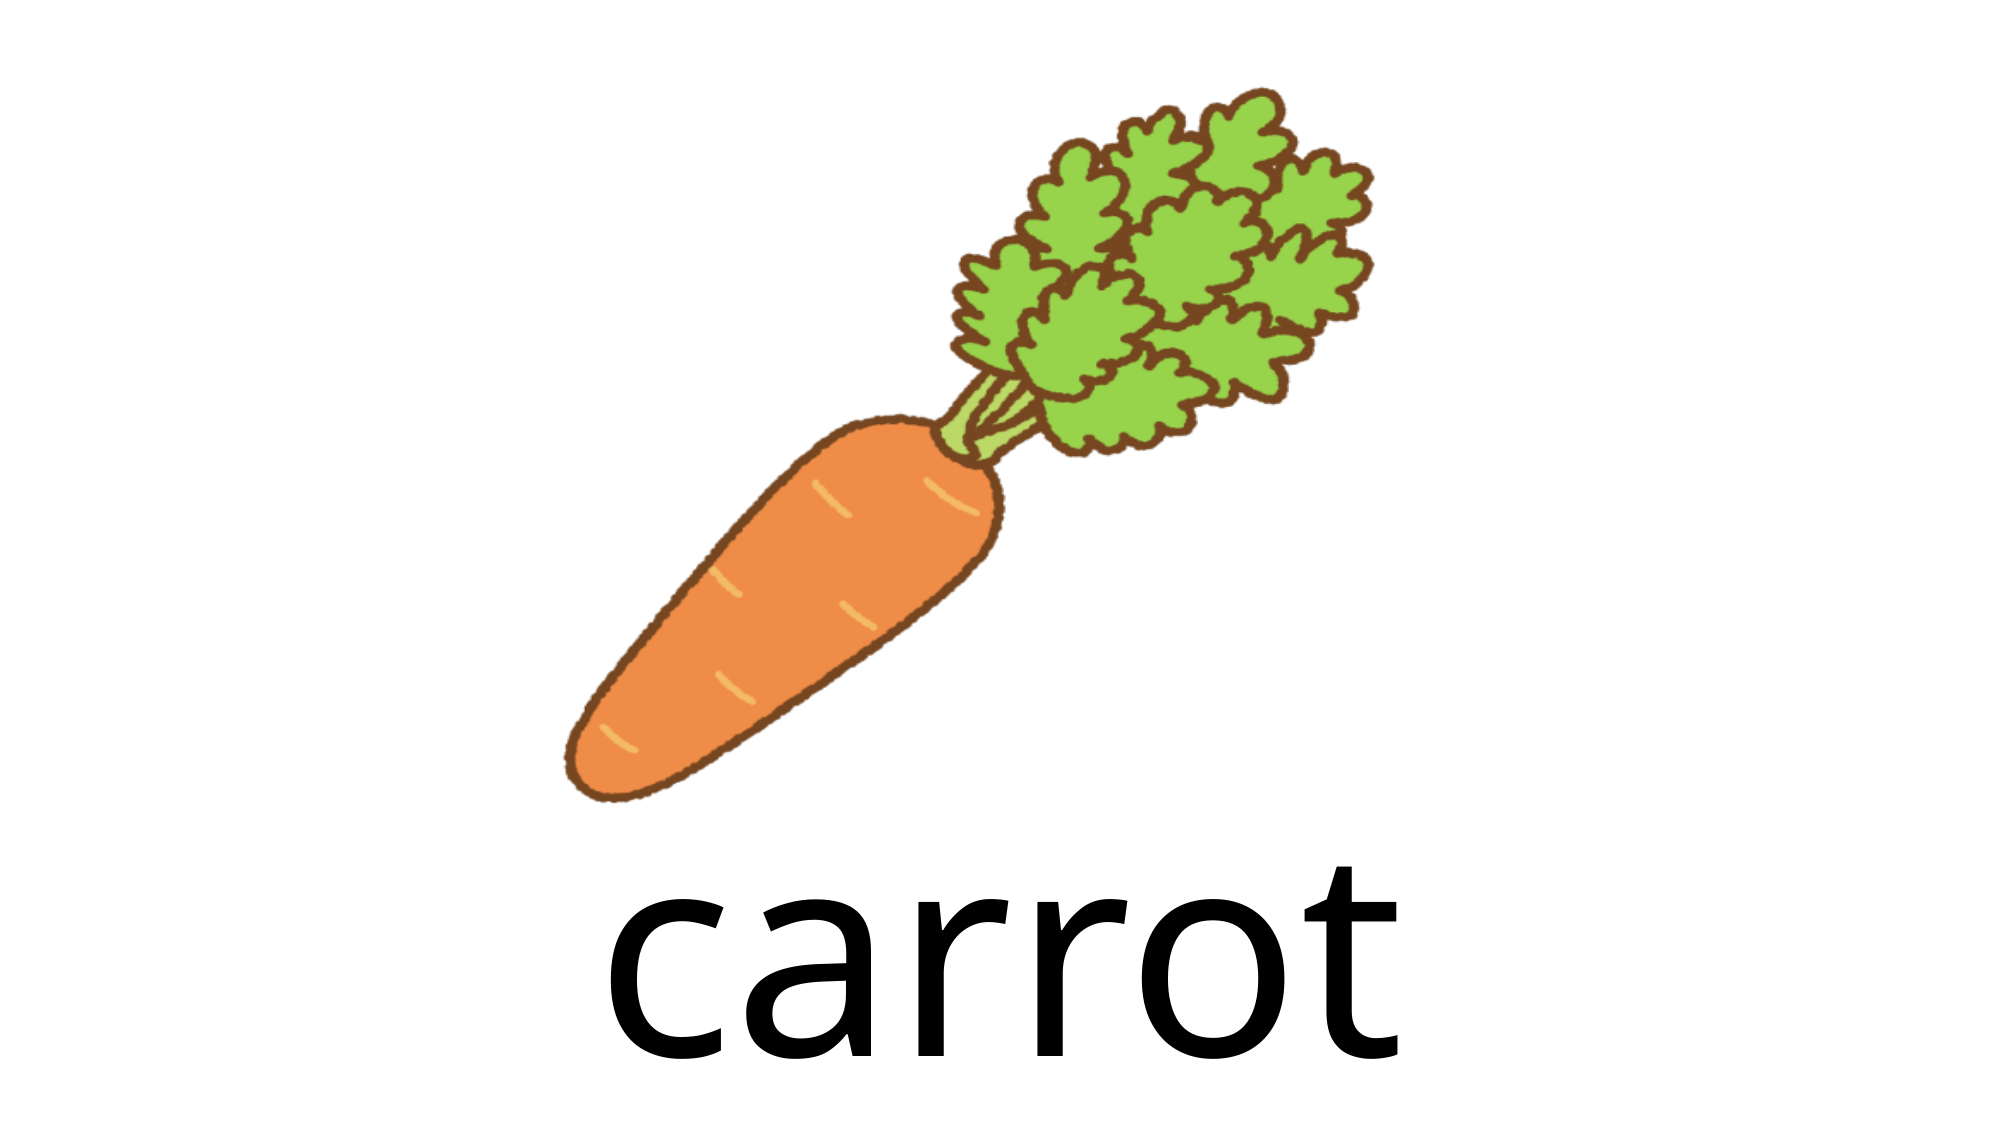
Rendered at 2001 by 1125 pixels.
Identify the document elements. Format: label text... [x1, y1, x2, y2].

text_box carrot [580, 761, 1420, 1122]
picture [518, 65, 1411, 822]
